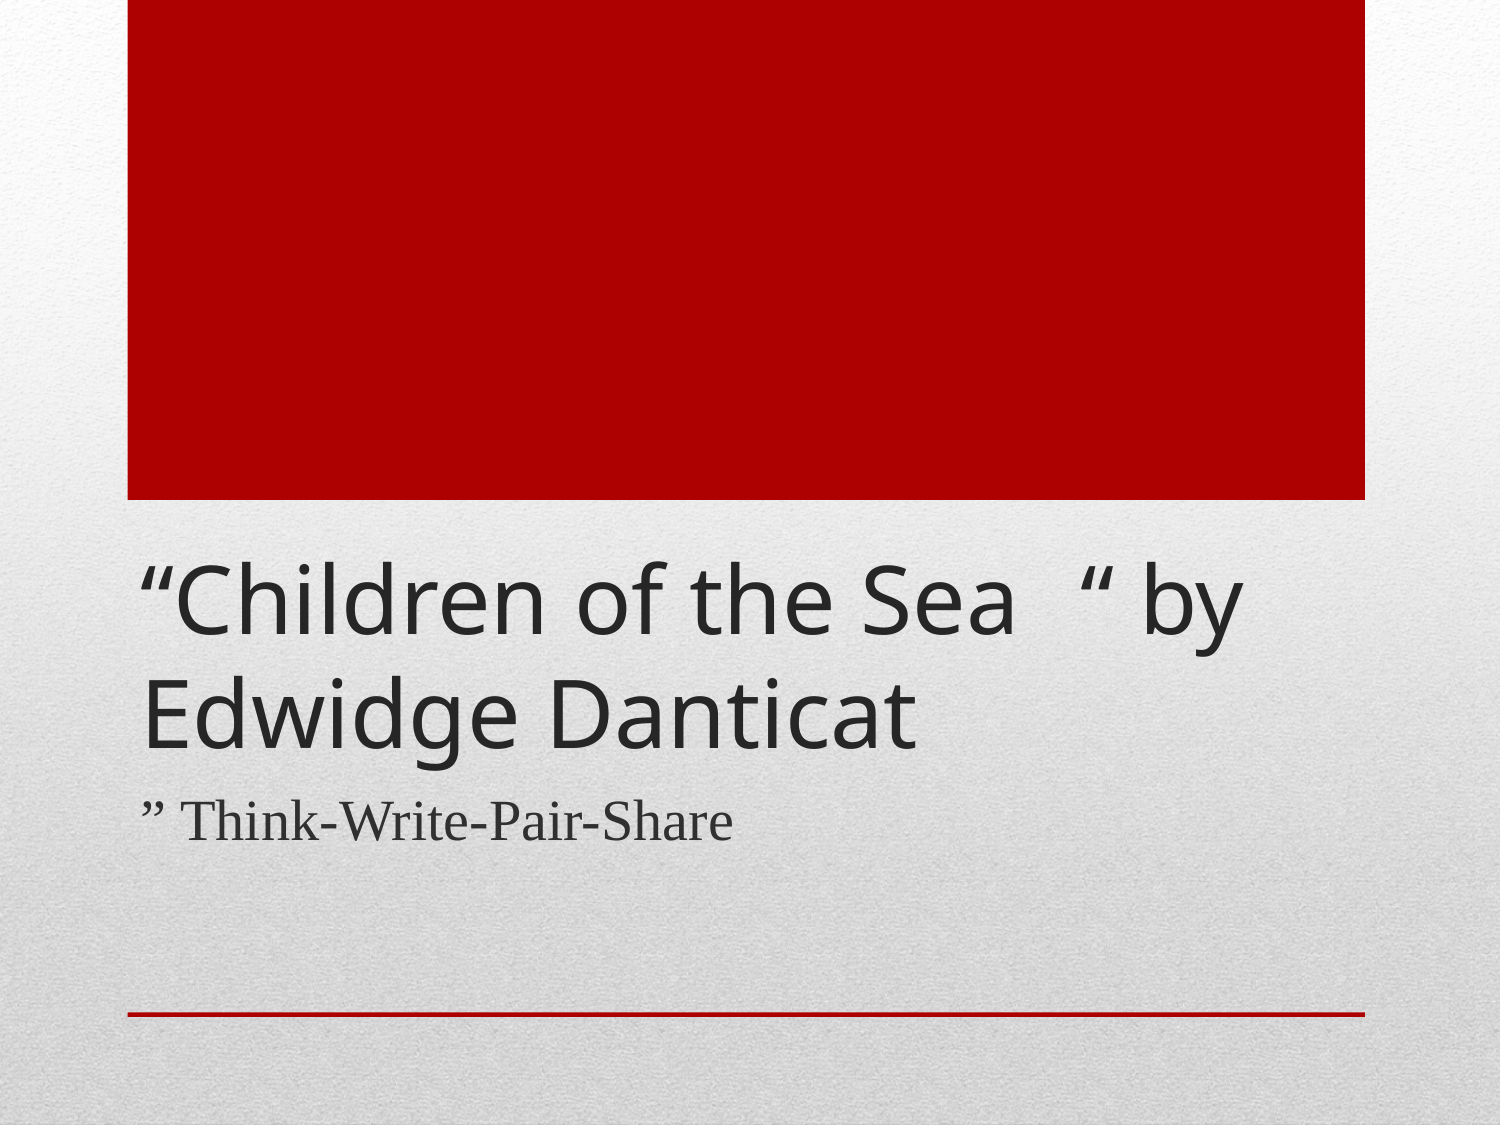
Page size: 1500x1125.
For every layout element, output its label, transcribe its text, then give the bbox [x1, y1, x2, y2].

subtitle ” Think-Write-Pair-Share [125, 774, 1250, 938]
title “Children of the Sea “ by Edwidge Danticat [125, 525, 1363, 775]
